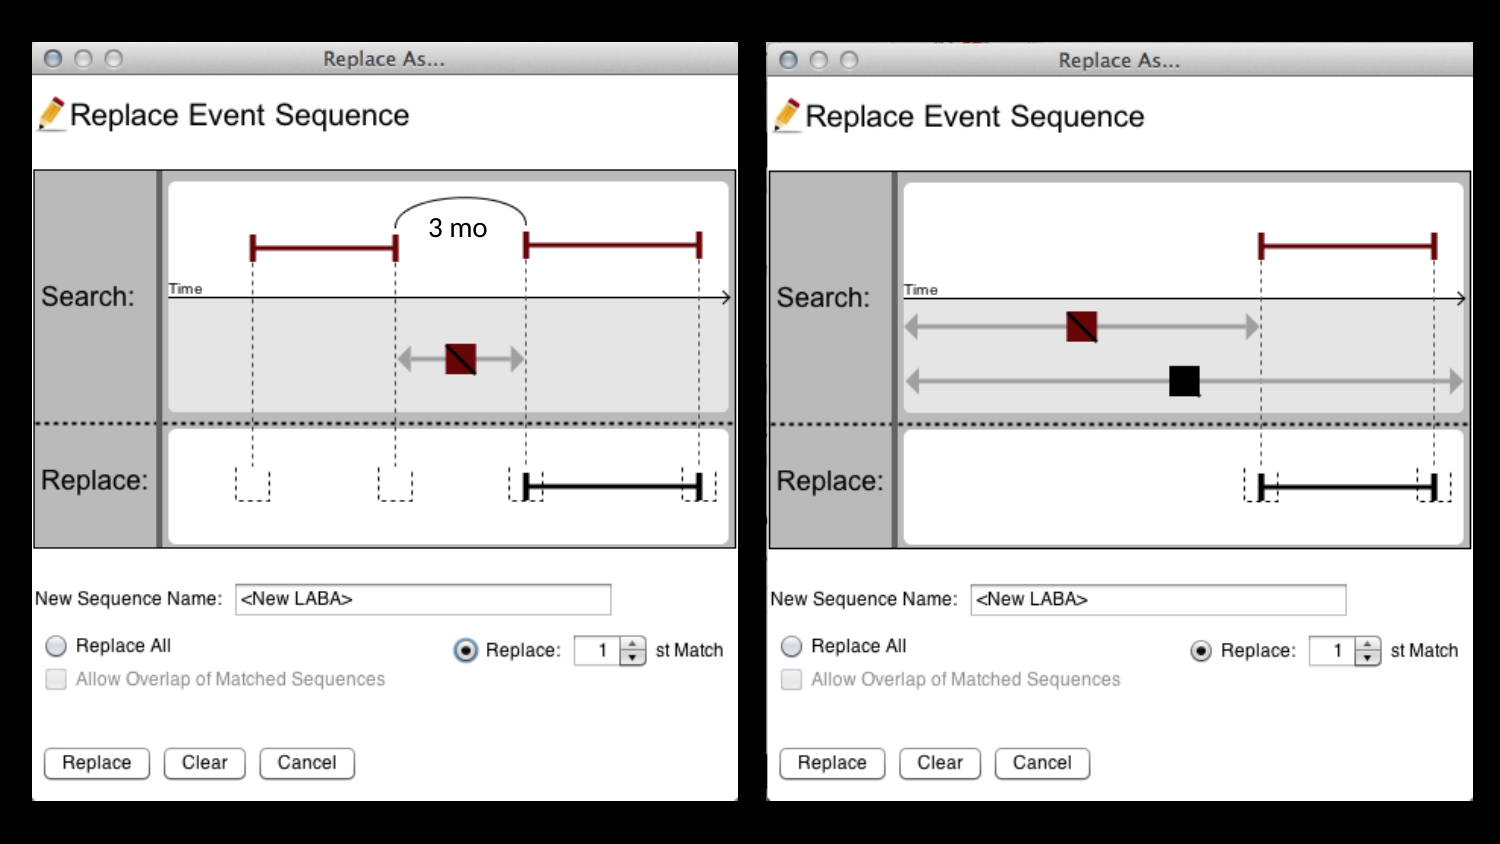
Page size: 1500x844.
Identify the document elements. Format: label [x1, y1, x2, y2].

picture [31, 42, 738, 802]
picture [766, 42, 1473, 802]
